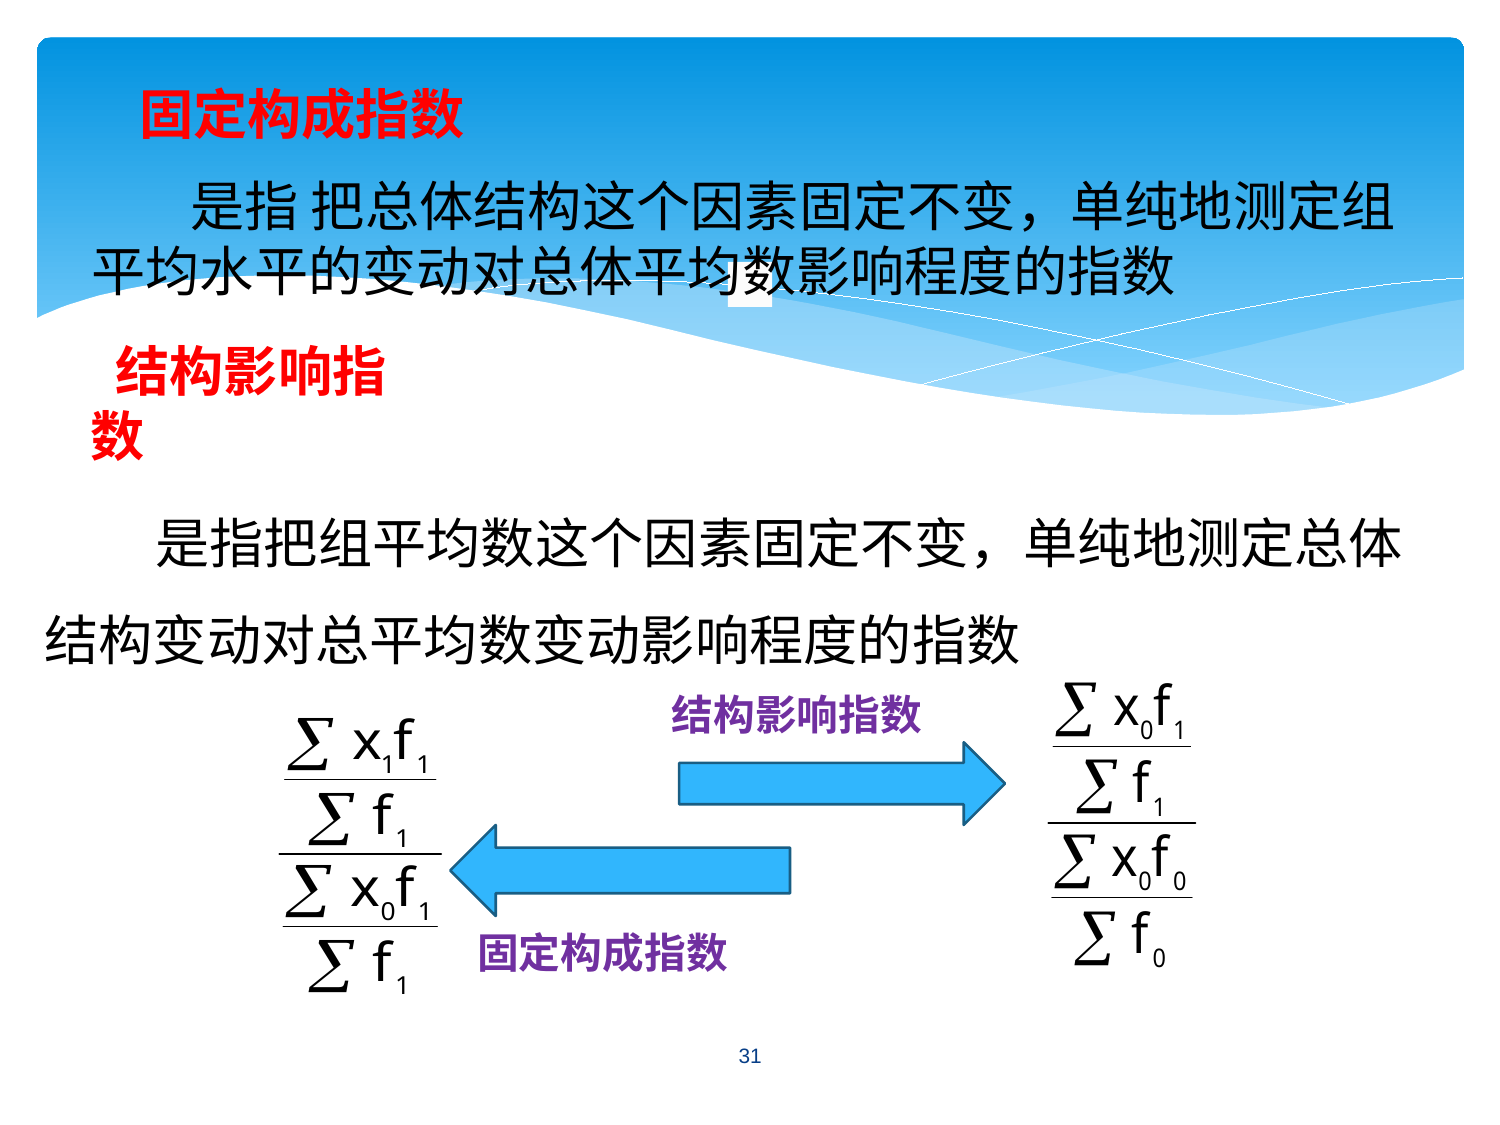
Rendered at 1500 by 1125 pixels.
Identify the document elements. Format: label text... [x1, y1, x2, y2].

text_box 结构影响指数 [631, 668, 957, 749]
text_box 是指 把总体结构这个因素固定不变，单纯地测定组平均水平的变动对总体平均数影响程度的指数 [76, 164, 1412, 310]
text_box 固定构成指数 [124, 72, 550, 153]
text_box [271, 703, 450, 1003]
text_box 结构影响指数 [75, 329, 451, 469]
text_box 是指把组平均数这个因素固定不变，单纯地测定总体结构变动对总平均数变动影响程度的指数 [29, 469, 1459, 679]
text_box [1041, 668, 1203, 976]
text_box 固定构成指数 [462, 918, 790, 984]
text_box [677, 741, 1006, 827]
text_box [454, 823, 792, 918]
slide_number 31 [654, 1025, 846, 1086]
